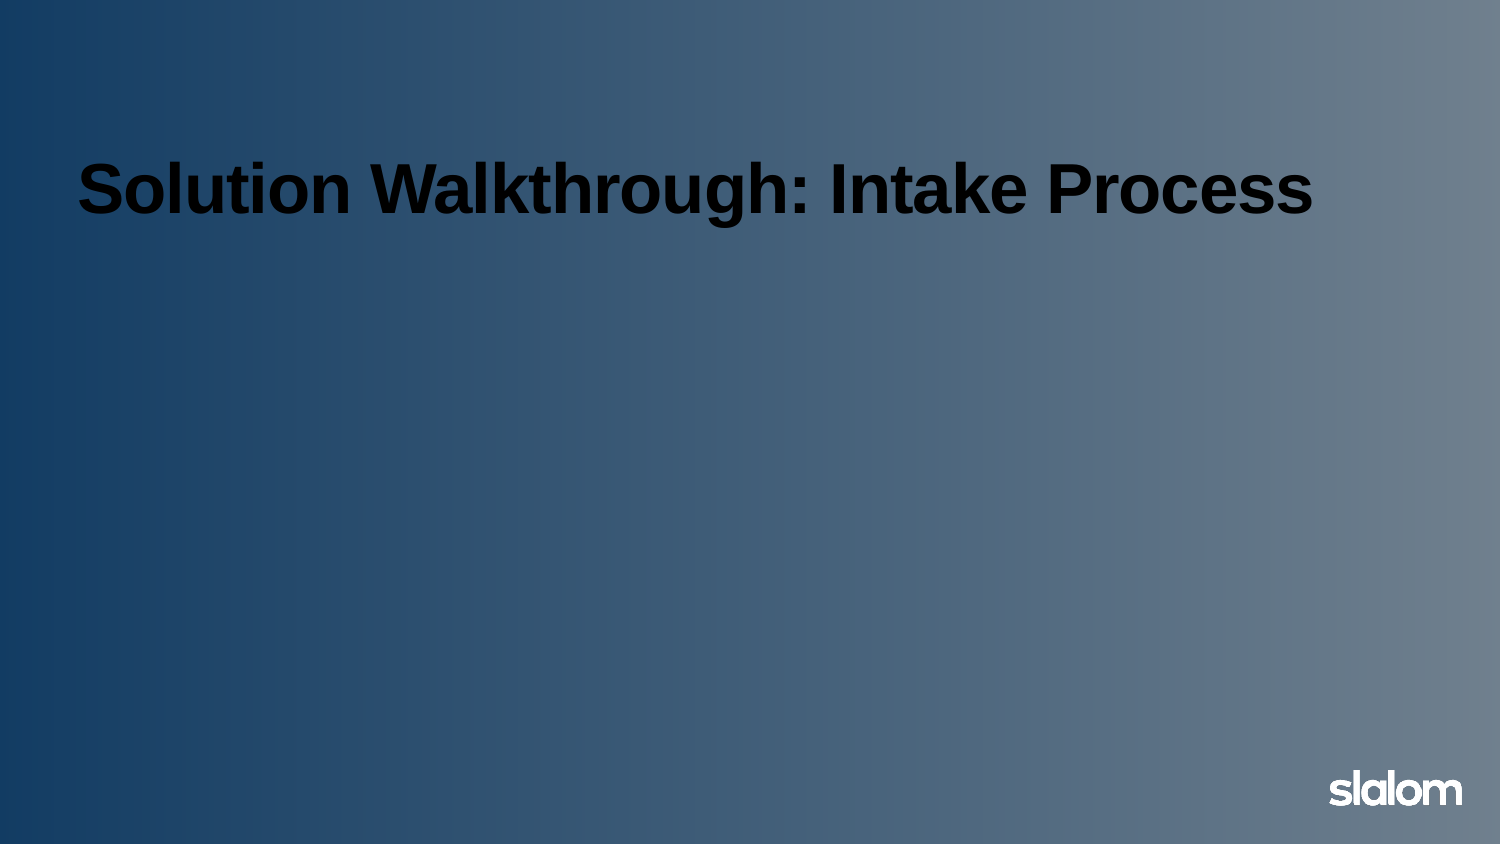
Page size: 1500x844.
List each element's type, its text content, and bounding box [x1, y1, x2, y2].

picture [1329, 770, 1462, 806]
title Solution Walkthrough: Intake Process [77, 154, 1420, 228]
